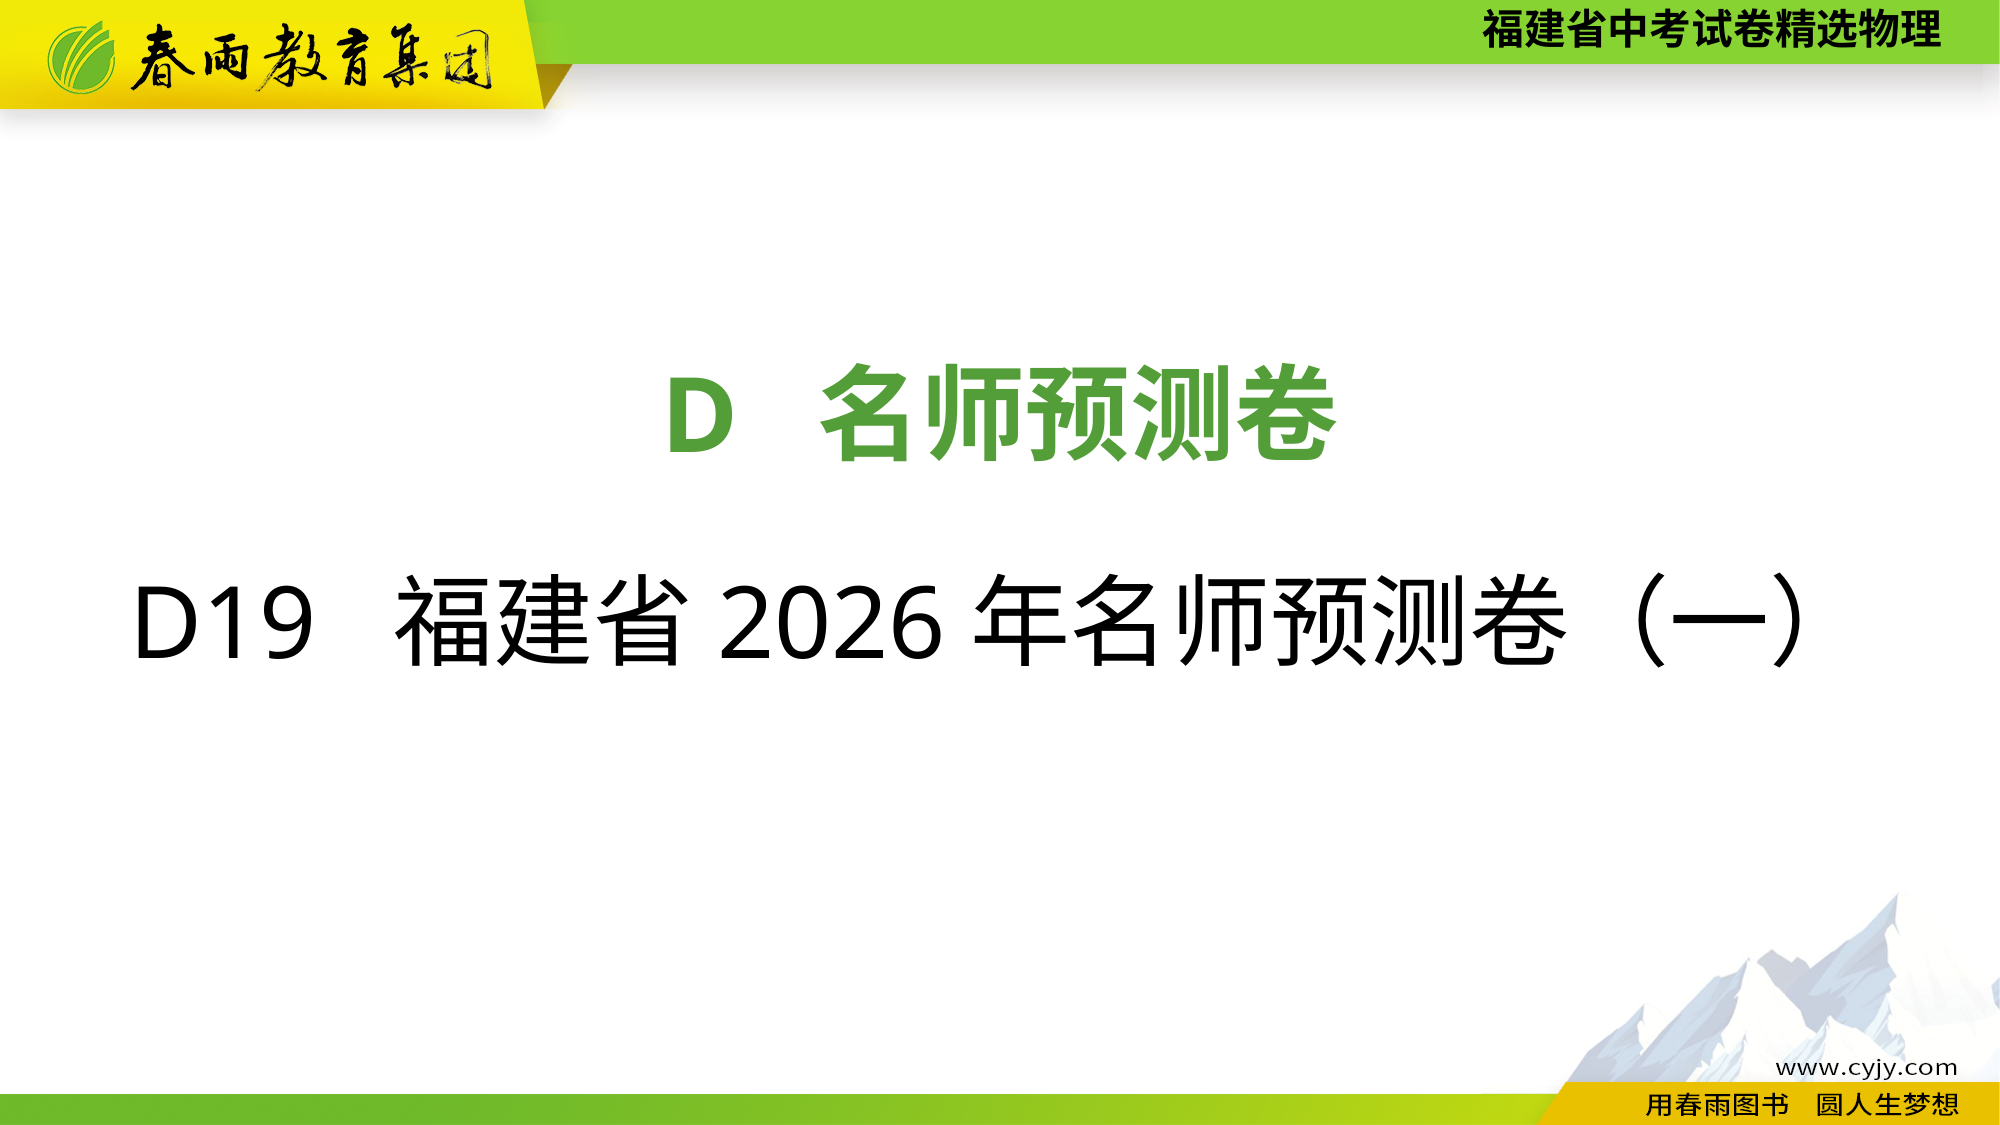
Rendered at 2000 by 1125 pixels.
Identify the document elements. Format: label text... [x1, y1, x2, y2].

text_box D19 福建省2026年名师预测卷（一） [54, 491, 1946, 687]
picture [0, 0, 2000, 1125]
text_box D 名师预测卷 [54, 278, 1946, 482]
